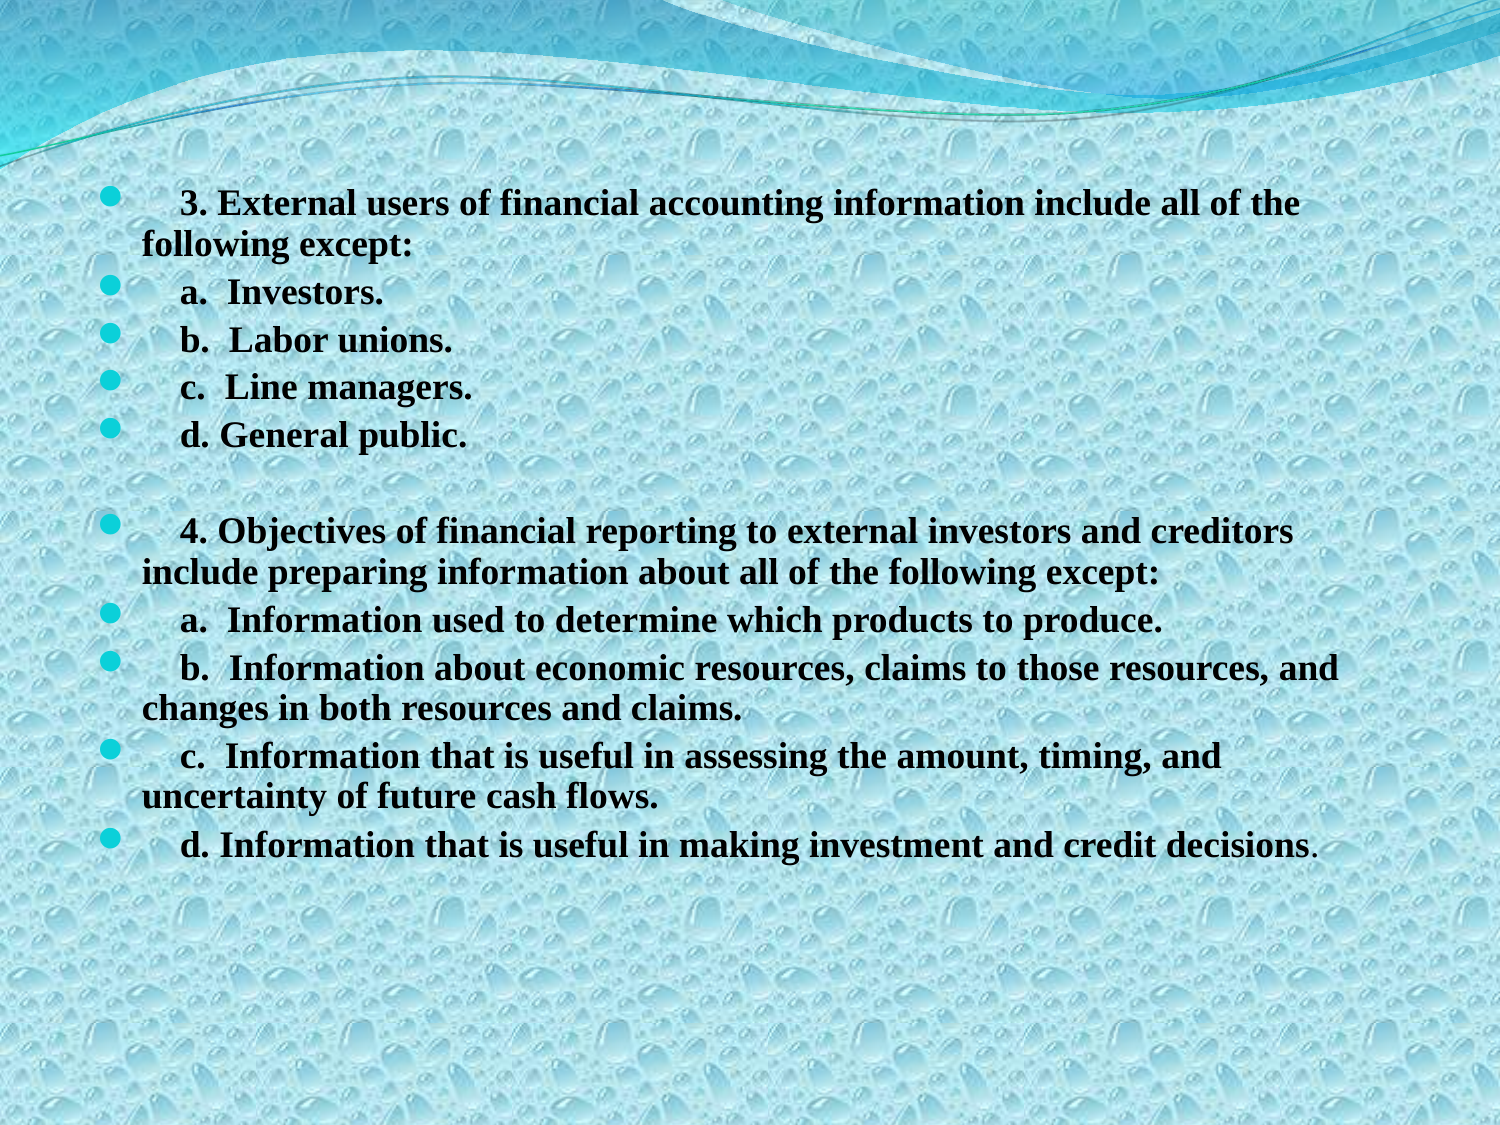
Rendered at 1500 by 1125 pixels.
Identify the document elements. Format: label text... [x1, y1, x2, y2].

picture [0, 0, 1500, 1125]
list 3. External users of financial accounting information include all of the following except: a. Investors. b. Labor unions. c. Line managers. d. General public. 4. Objectives of financial reporting to external investors and creditors include preparing information about all of the following except: a. Information used to determine which products to produce. b. Information about economic resources, claims to those resources, and changes in both resources and claims. c. Information that is useful in assessing the amount, timing, and uncertainty of future cash flows. d. Information that is useful in making investment and credit decisions. [81, 175, 1433, 985]
